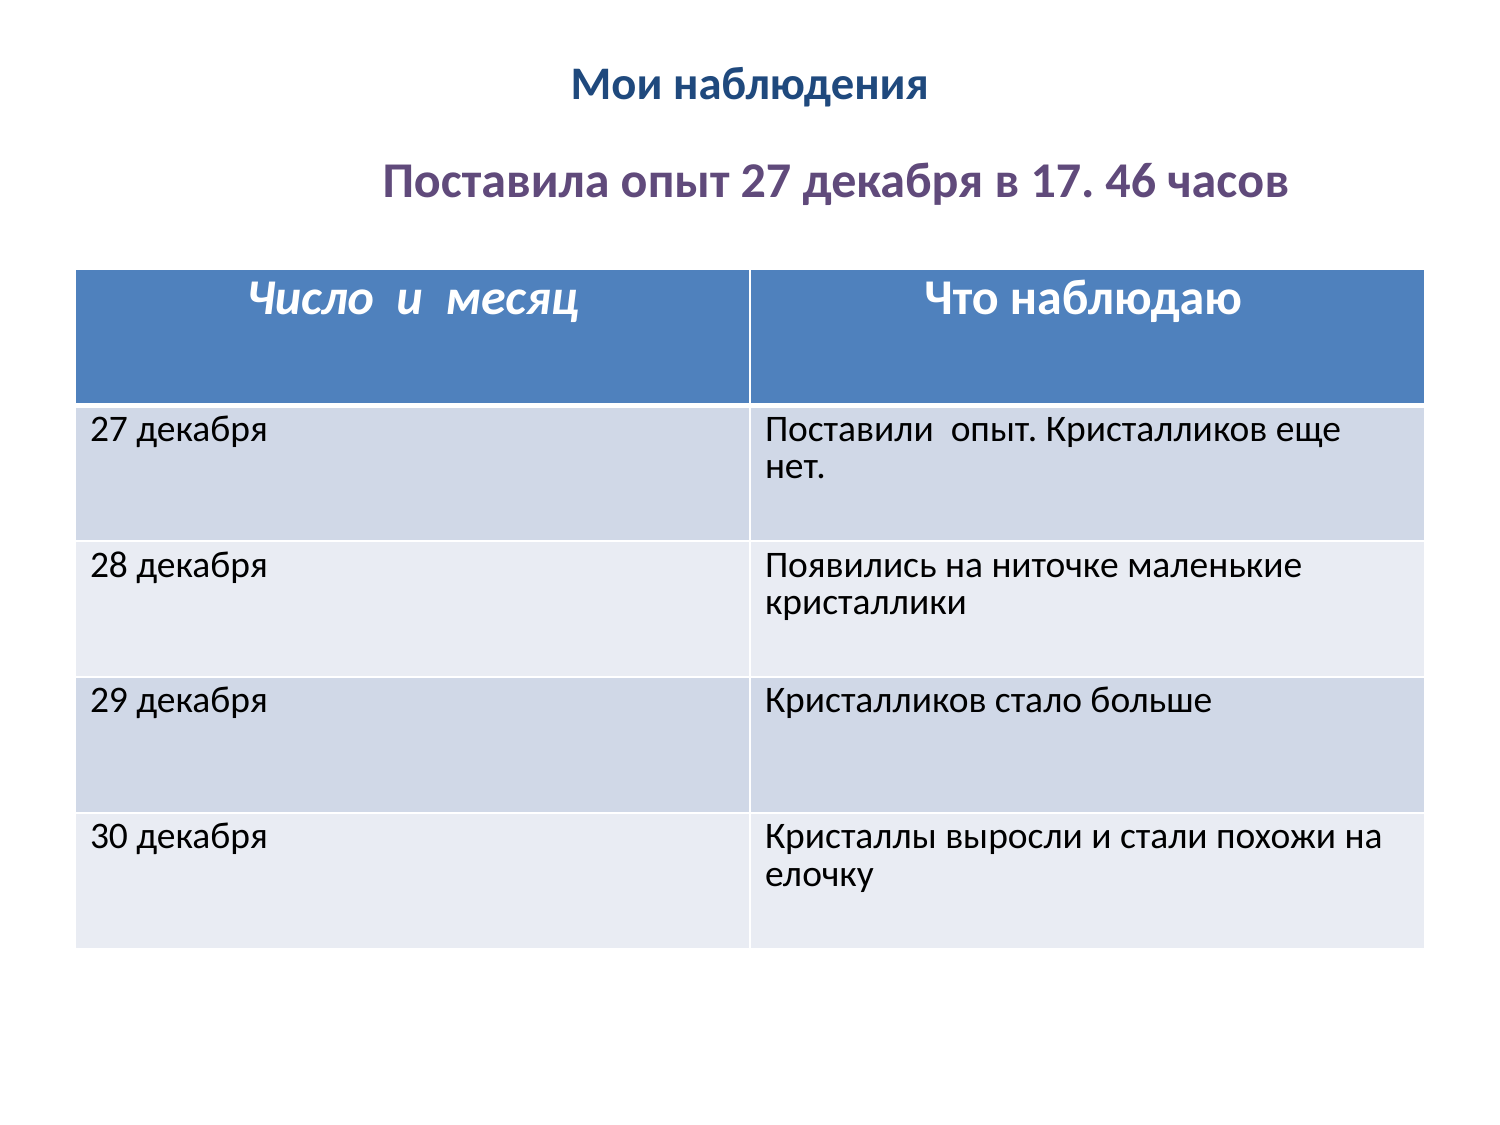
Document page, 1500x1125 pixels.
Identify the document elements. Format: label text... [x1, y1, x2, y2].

table_cell 28 декабря [76, 542, 749, 676]
table_cell 30 декабря [76, 814, 749, 948]
table_header Что наблюдаю [751, 270, 1424, 403]
table_header Число и месяц [76, 270, 749, 403]
table_cell 29 декабря [76, 678, 749, 812]
table_cell Кристаллы выросли и стали похожи на елочку [751, 814, 1424, 948]
table_cell Появились на ниточке маленькие кристаллики [751, 542, 1424, 676]
text_box Поставила опыт 27 декабря в 17. 46 часов [367, 140, 1316, 216]
table_cell 27 декабря [76, 408, 749, 540]
table_cell Кристалликов стало больше [751, 678, 1424, 812]
title Мои наблюдения [75, 45, 1425, 118]
table_cell Поставили опыт. Кристалликов еще нет. [751, 408, 1424, 540]
